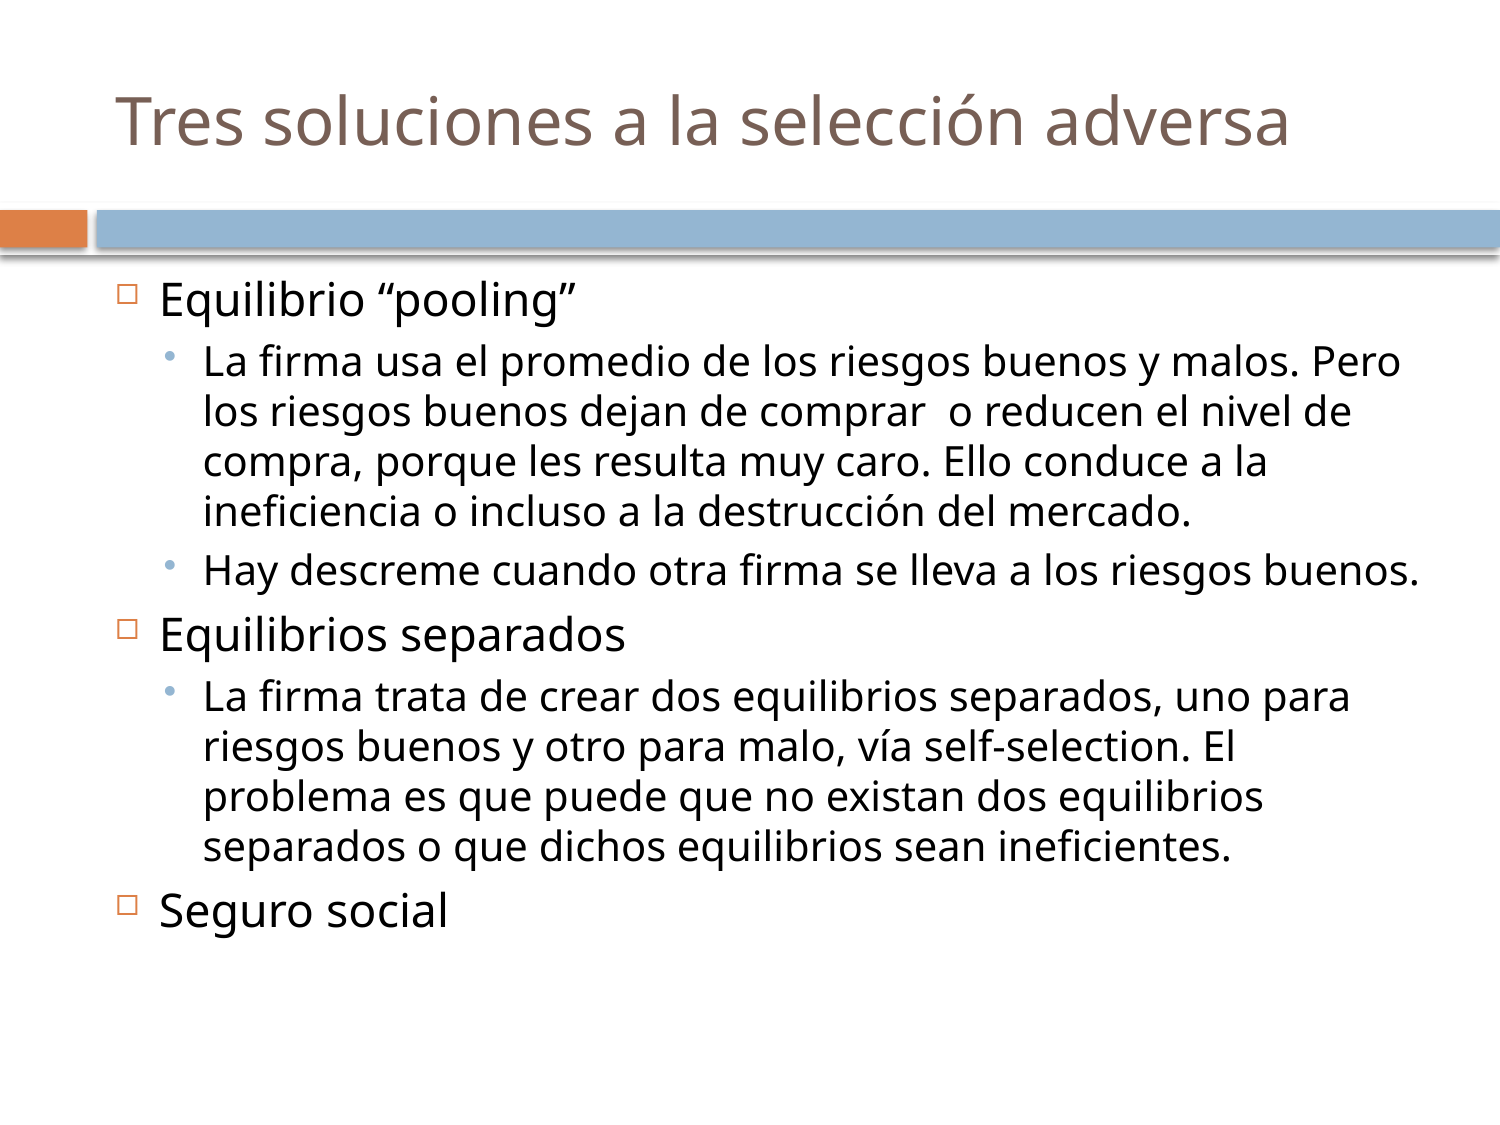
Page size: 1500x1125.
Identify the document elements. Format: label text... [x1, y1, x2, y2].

title Tres soluciones a la selección adversa [100, 37, 1438, 200]
list Equilibrio “pooling” La firma usa el promedio de los riesgos buenos y malos. Pero los riesgos buenos dejan de comprar o reducen el nivel de compra, porque les resulta muy caro. Ello conduce a la ineficiencia o incluso a la destrucción del mercado. Hay descreme cuando otra firma se lleva a los riesgos buenos. Equilibrios separados La firma trata de crear dos equilibrios separados, uno para riesgos buenos y otro para malo, vía self-selection. El problema es que puede que no existan dos equilibrios separados o que dichos equilibrios sean ineficientes. Seguro social [100, 262, 1438, 1000]
